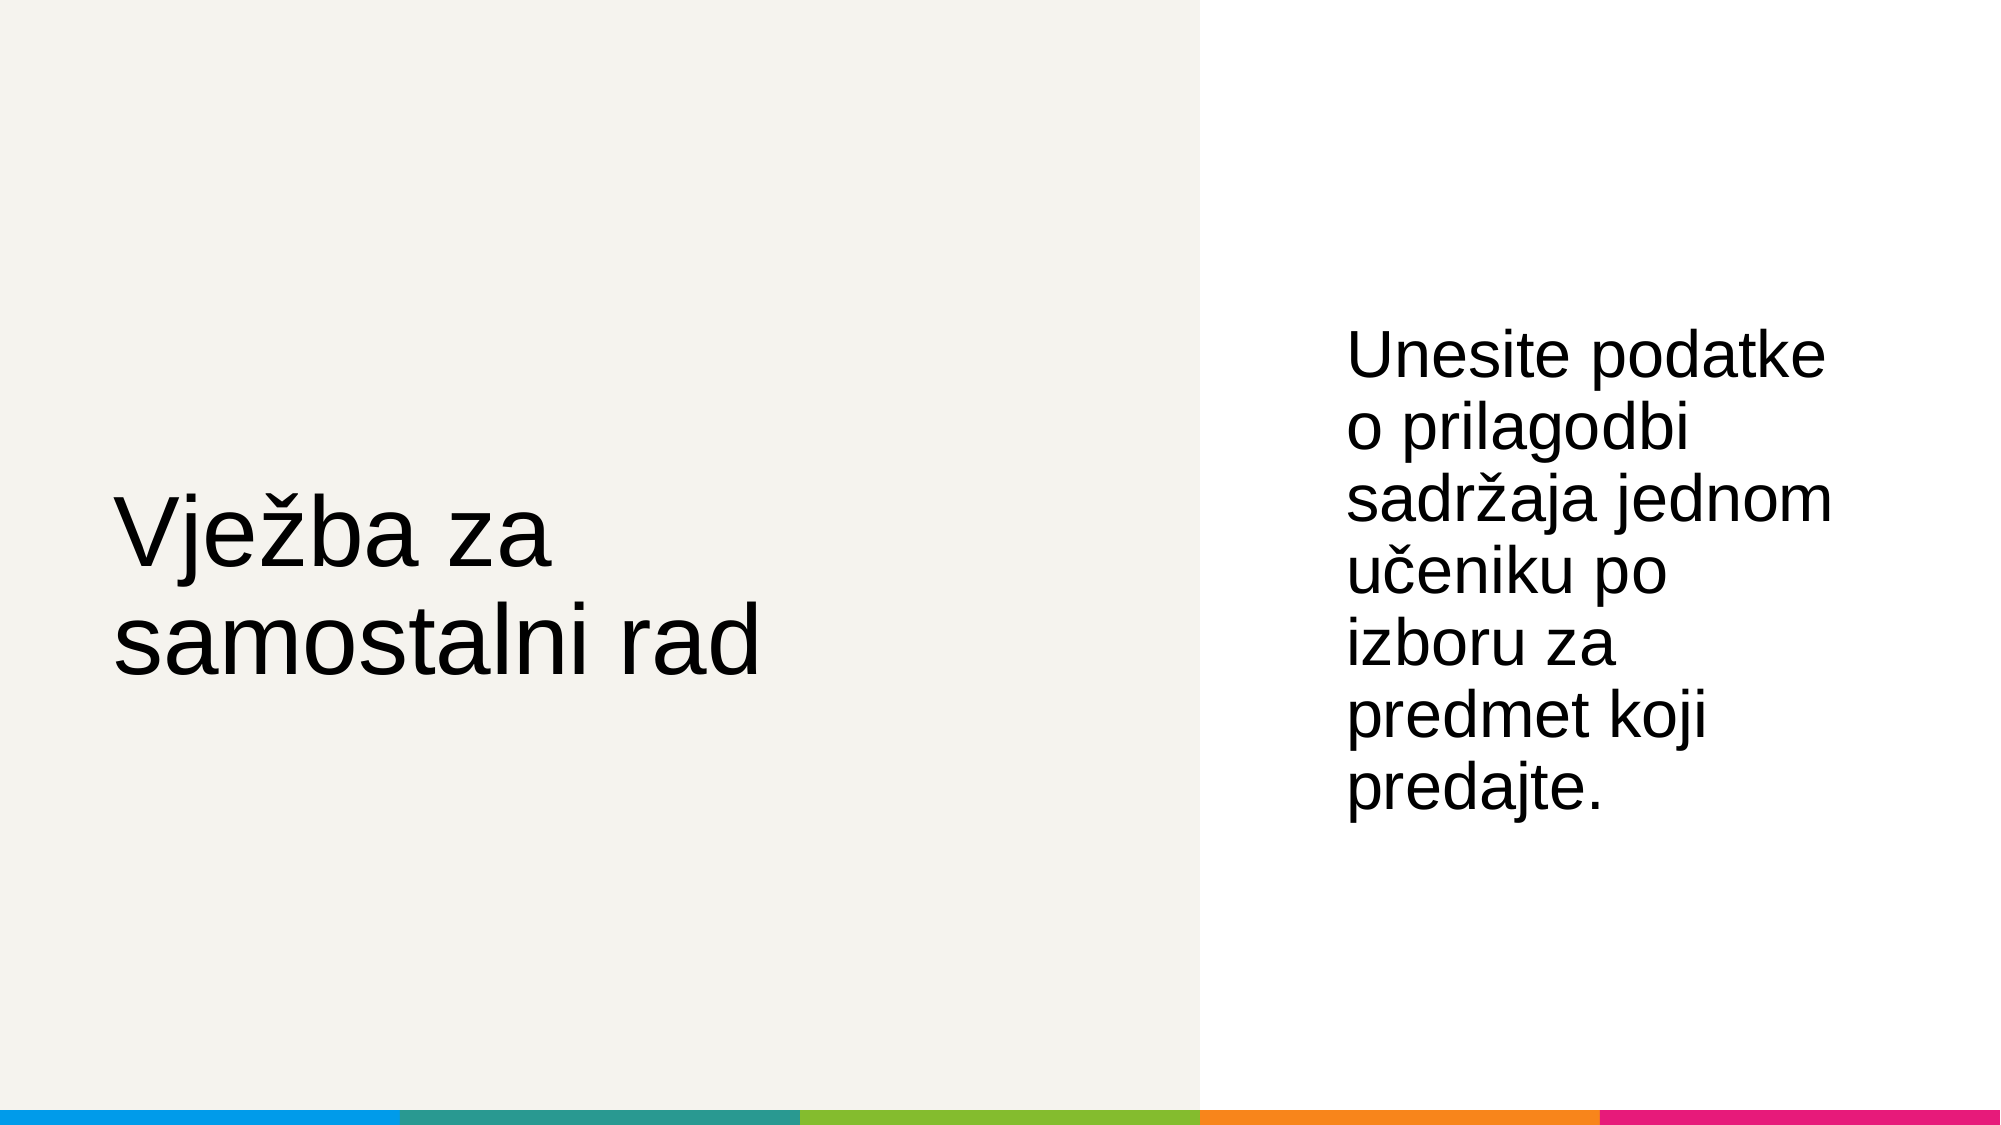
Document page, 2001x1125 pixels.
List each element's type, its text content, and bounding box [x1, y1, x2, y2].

list Unesite podatke o prilagodbi sadržaja jednom učeniku po izboru za predmet koji predajte. [1256, 127, 1882, 1017]
title Vježba za samostalni rad [98, 440, 831, 704]
